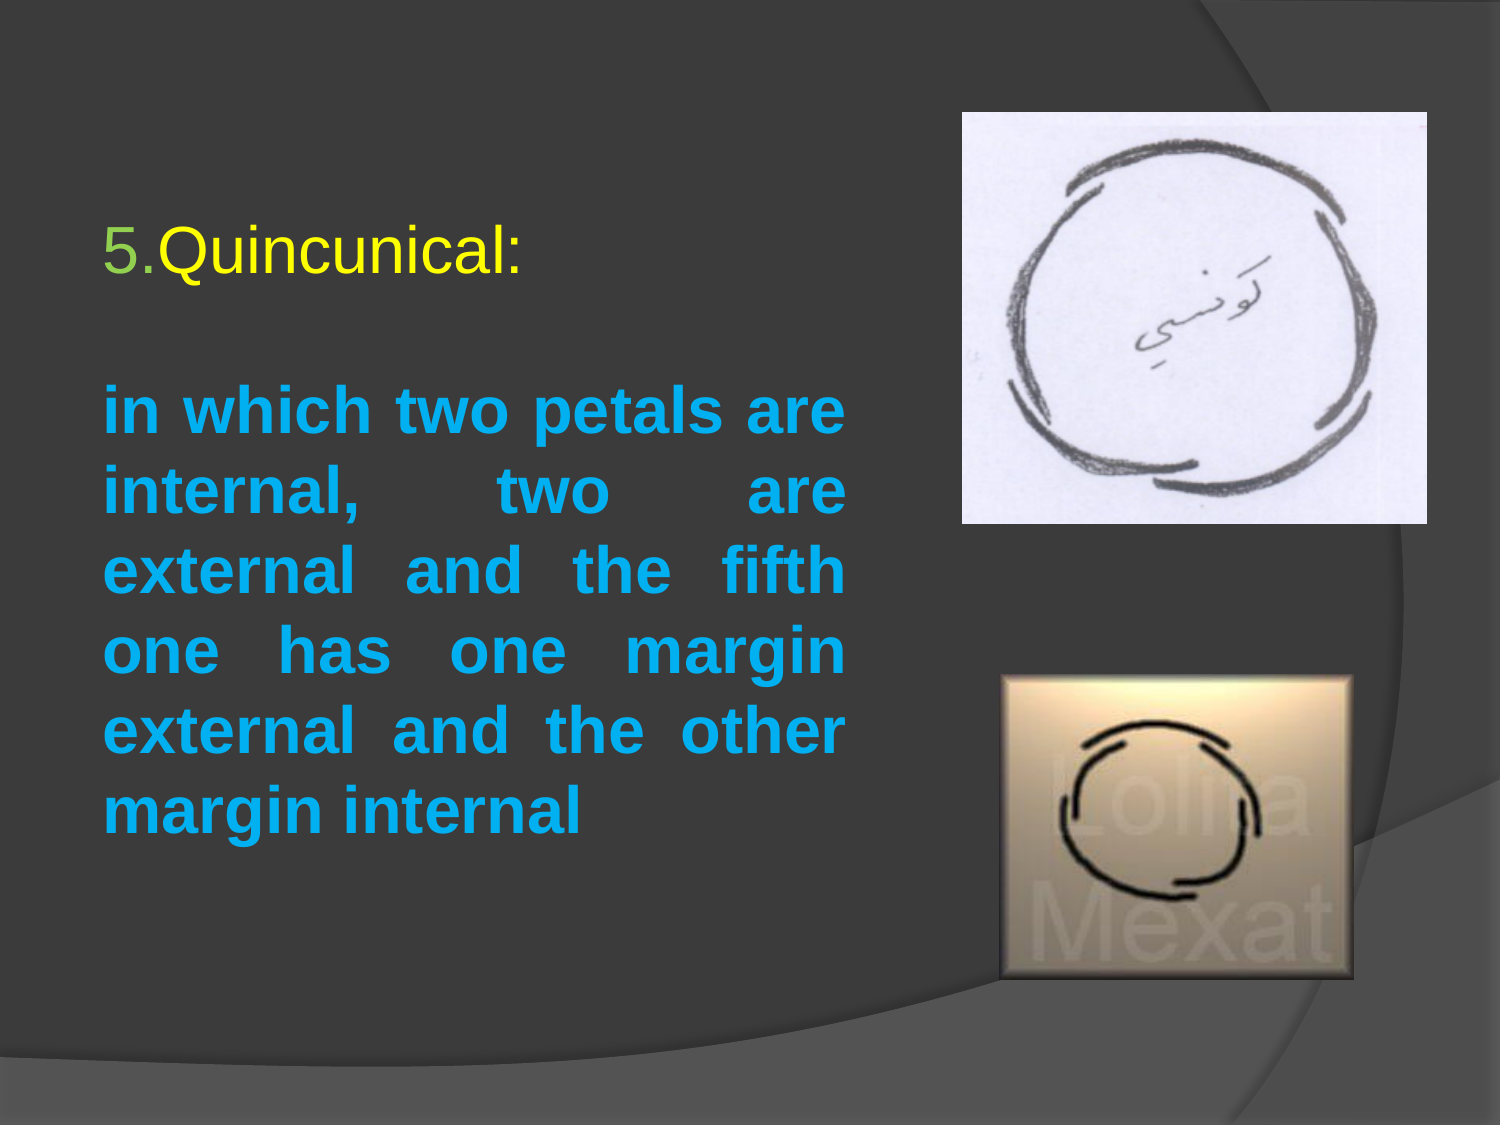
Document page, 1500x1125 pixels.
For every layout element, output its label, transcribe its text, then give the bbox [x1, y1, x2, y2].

picture [962, 112, 1428, 525]
picture [999, 674, 1354, 980]
text_box Quincunical: in which two petals are internal, two are external and the fifth one has one margin external and the other margin internal [87, 199, 863, 855]
